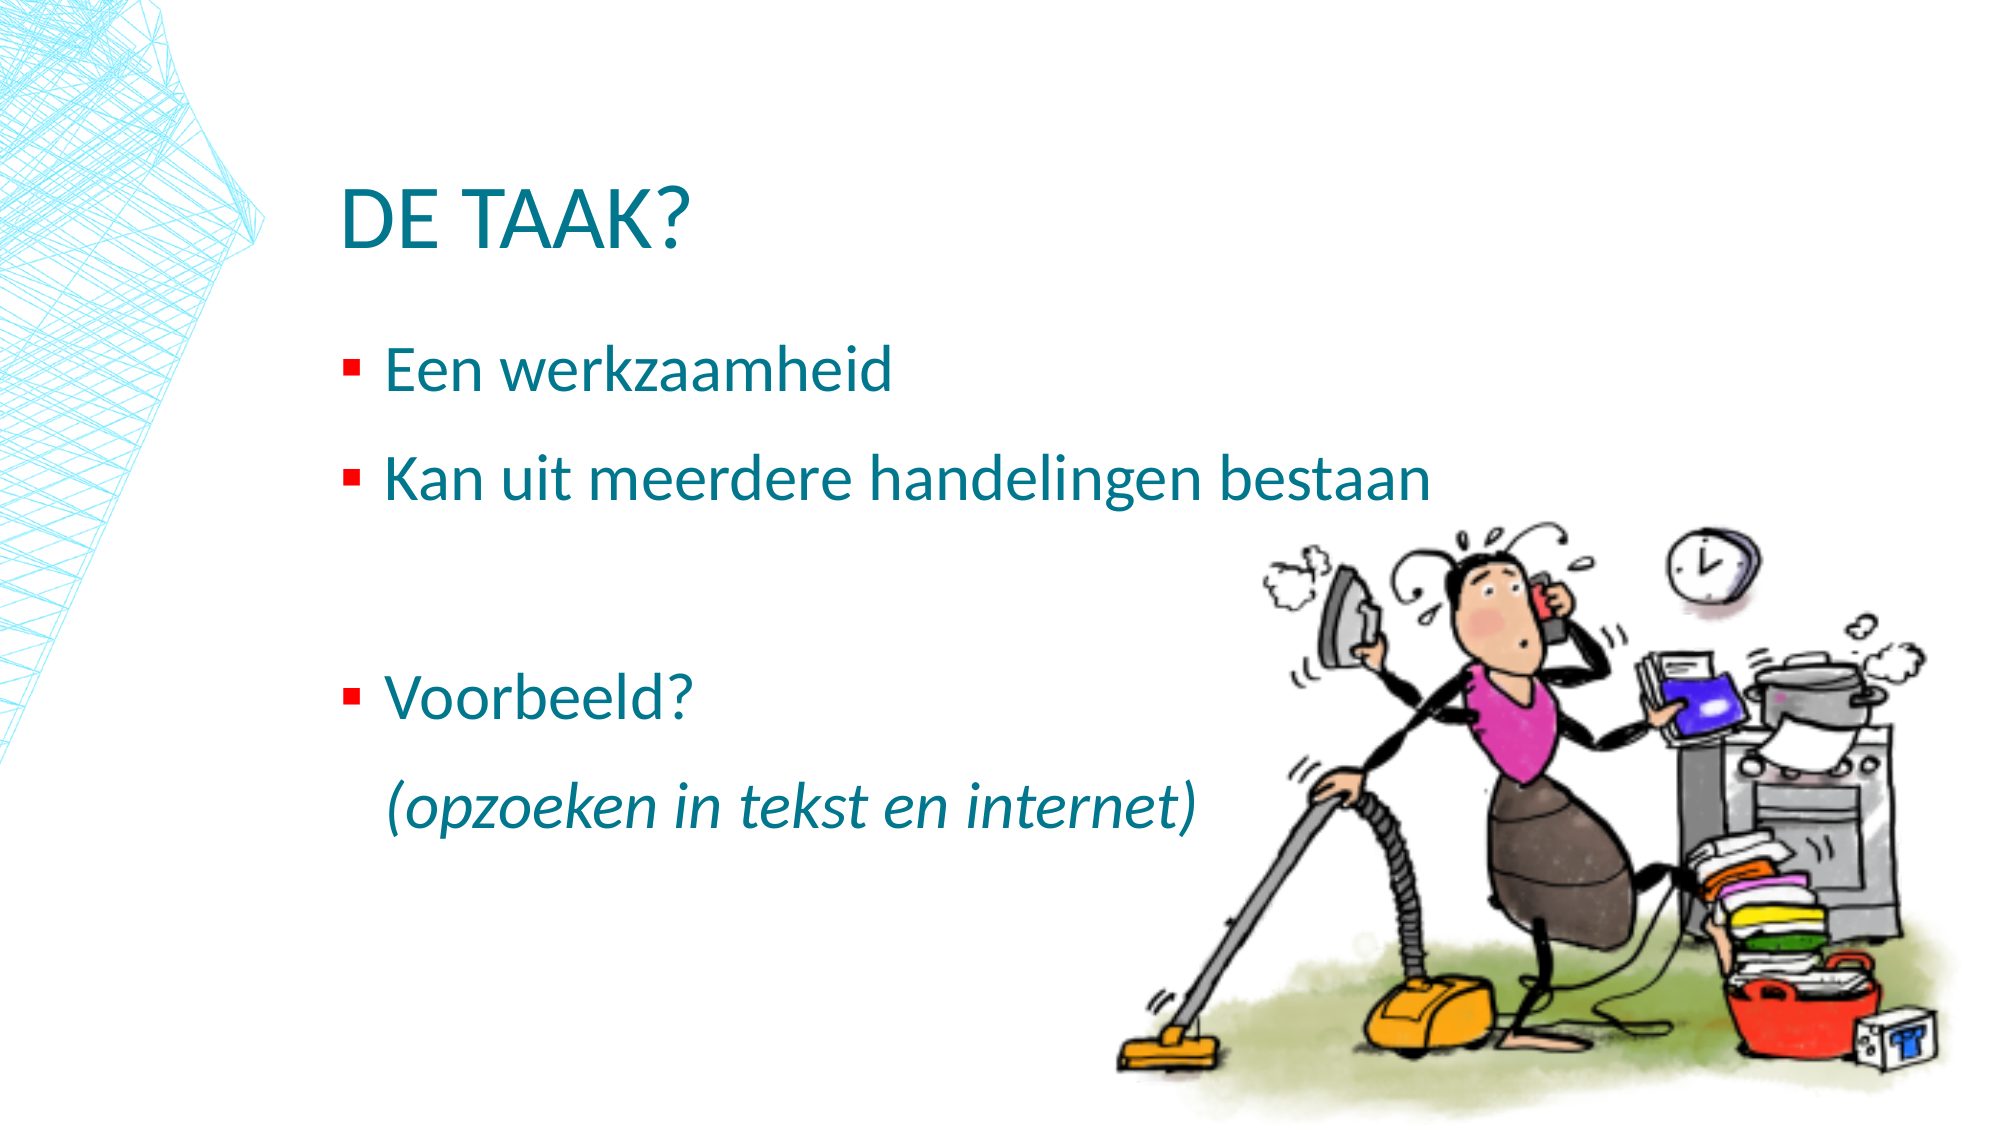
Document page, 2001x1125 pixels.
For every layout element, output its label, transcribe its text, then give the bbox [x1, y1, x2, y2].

picture [0, 0, 2001, 1125]
list Een werkzaamheid Kan uit meerdere handelingen bestaan Voorbeeld? (opzoeken in tekst en internet) [324, 326, 1863, 1062]
title De taak? [324, 62, 1863, 275]
